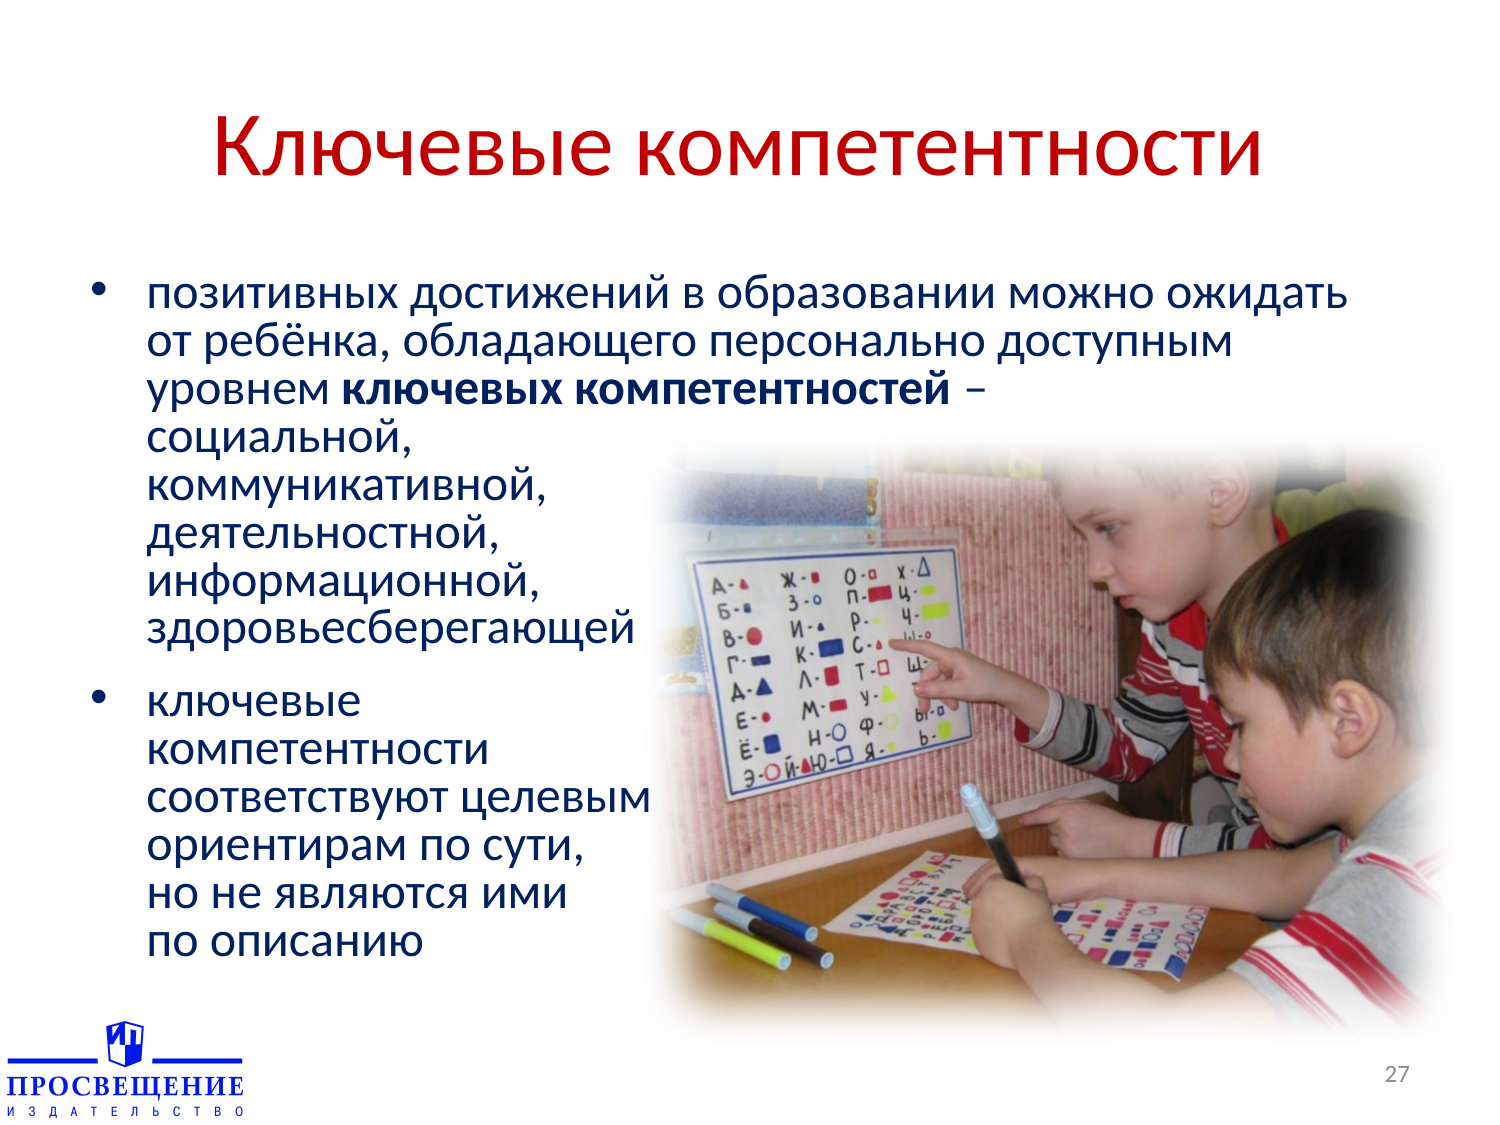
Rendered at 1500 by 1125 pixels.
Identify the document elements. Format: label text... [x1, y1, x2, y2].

slide_number 27 [1074, 1056, 1425, 1103]
picture [7, 1021, 243, 1118]
title Ключевые компетентности [74, 44, 1426, 233]
picture [639, 432, 1459, 1048]
list позитивных достижений в образовании можно ожидать от ребёнка, обладающего персонально доступным уровнем ключевых компетентностей – социальной, коммуникативной, деятельностной, информационной, здоровьесберегающей ключевые компетентности соответствуют целевым ориентирам по сути, но не являются ими по описанию [74, 262, 1426, 1006]
